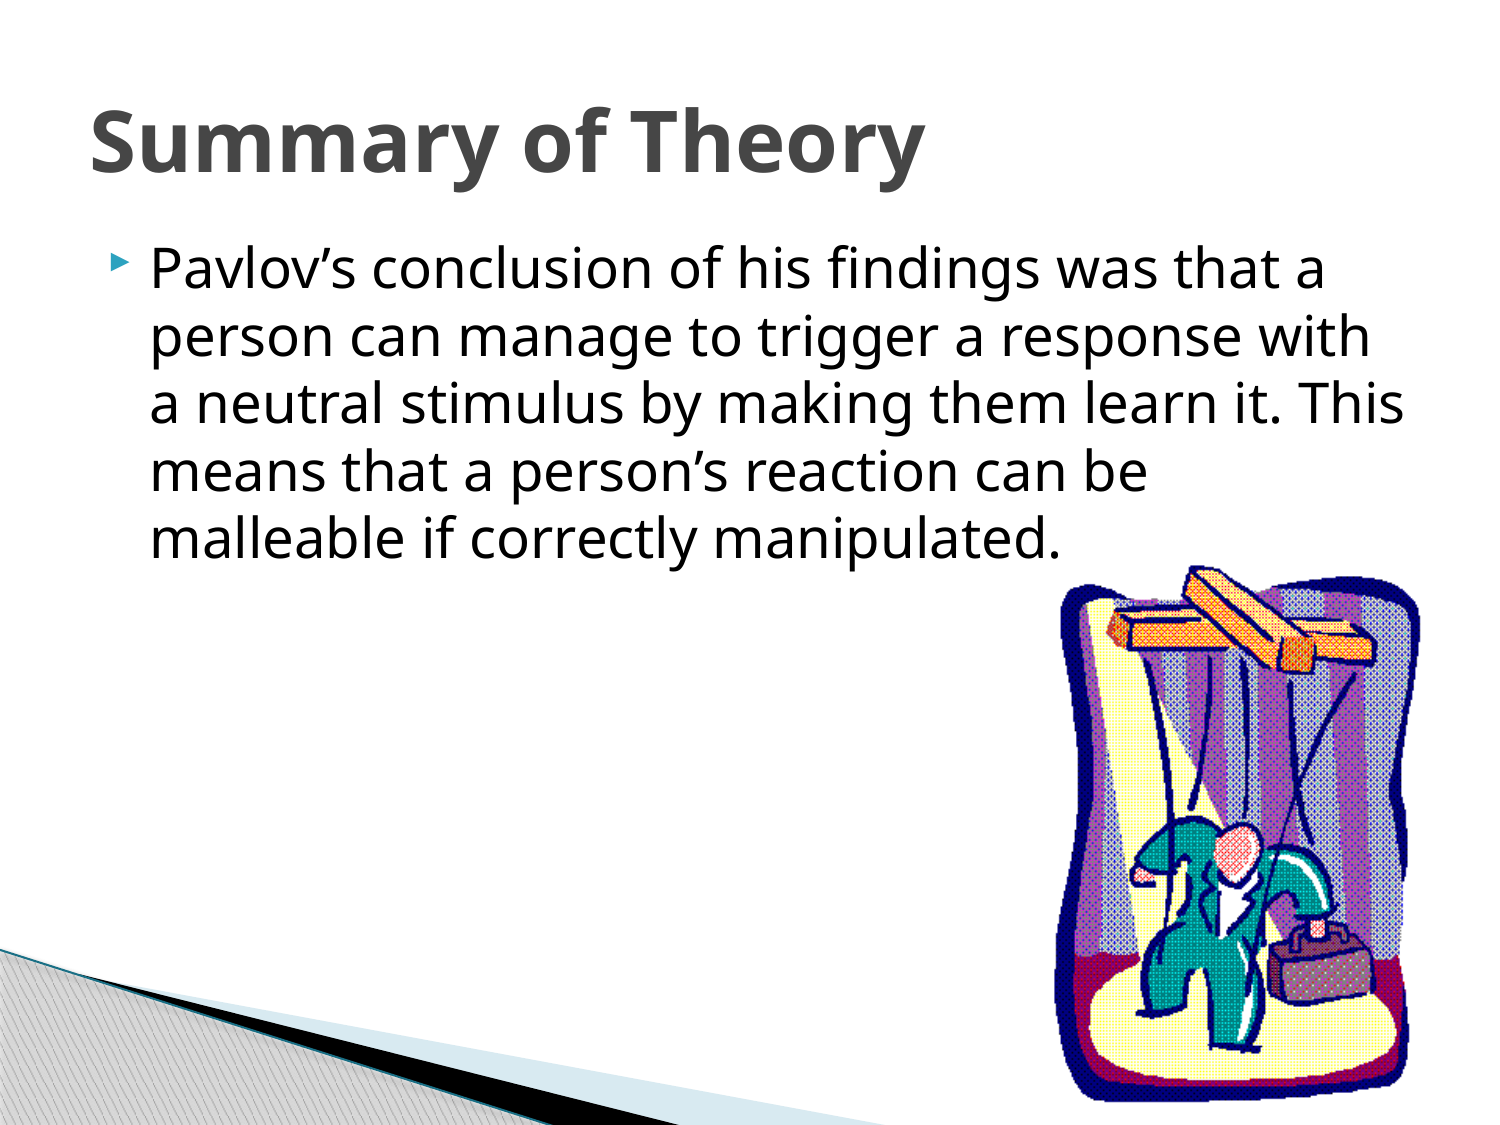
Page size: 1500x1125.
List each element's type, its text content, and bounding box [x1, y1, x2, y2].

list Pavlov’s conclusion of his findings was that a person can manage to trigger a response with a neutral stimulus by making them learn it. This means that a person’s reaction can be malleable if correctly manipulated. [75, 233, 1425, 968]
title Summary of Theory [75, 45, 1425, 233]
picture [1049, 561, 1426, 1107]
